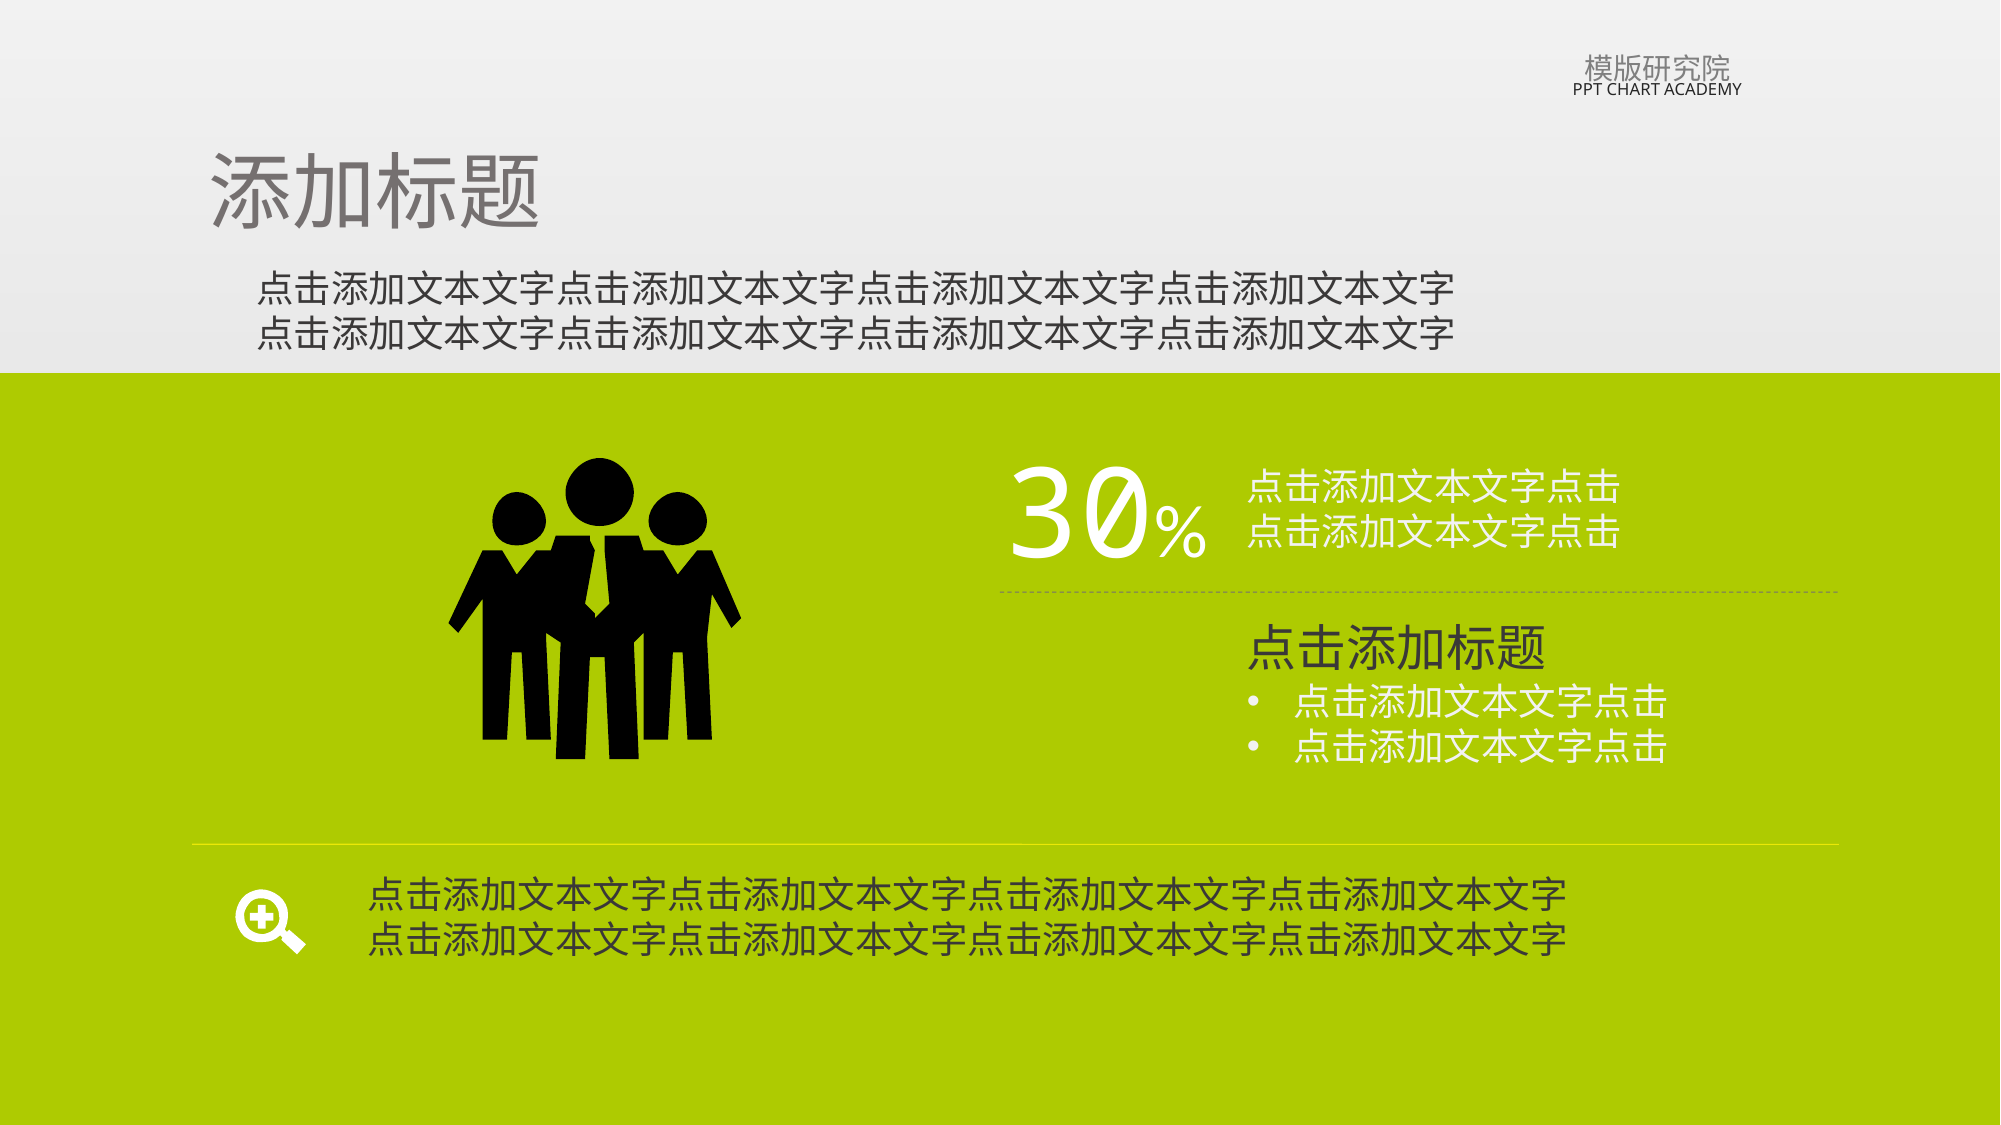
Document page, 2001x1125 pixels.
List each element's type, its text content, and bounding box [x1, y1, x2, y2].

text_box 点击添加文本文字点击 点击添加文本文字点击 [1232, 670, 1684, 775]
text_box [235, 889, 306, 955]
text_box 添加标题 [194, 131, 557, 246]
text_box 点击添加标题 [1231, 609, 1562, 685]
text_box 点击添加文本文字点击 点击添加文本文字点击 [1232, 455, 1637, 561]
text_box [648, 491, 708, 546]
text_box 点击添加文本文字点击添加文本文字点击添加文本文字点击添加文本文字 点击添加文本文字点击添加文本文字点击添加文本文字点击添加文本文字 [241, 257, 1472, 362]
text_box [448, 535, 742, 760]
text_box [565, 458, 634, 527]
text_box [492, 491, 547, 546]
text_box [1568, 42, 1747, 100]
text_box 点击添加文本文字点击添加文本文字点击添加文本文字点击添加文本文字 点击添加文本文字点击添加文本文字点击添加文本文字点击添加文本文字 [353, 863, 1583, 969]
text_box 30% [989, 425, 1223, 591]
text_box [0, 373, 2000, 1125]
